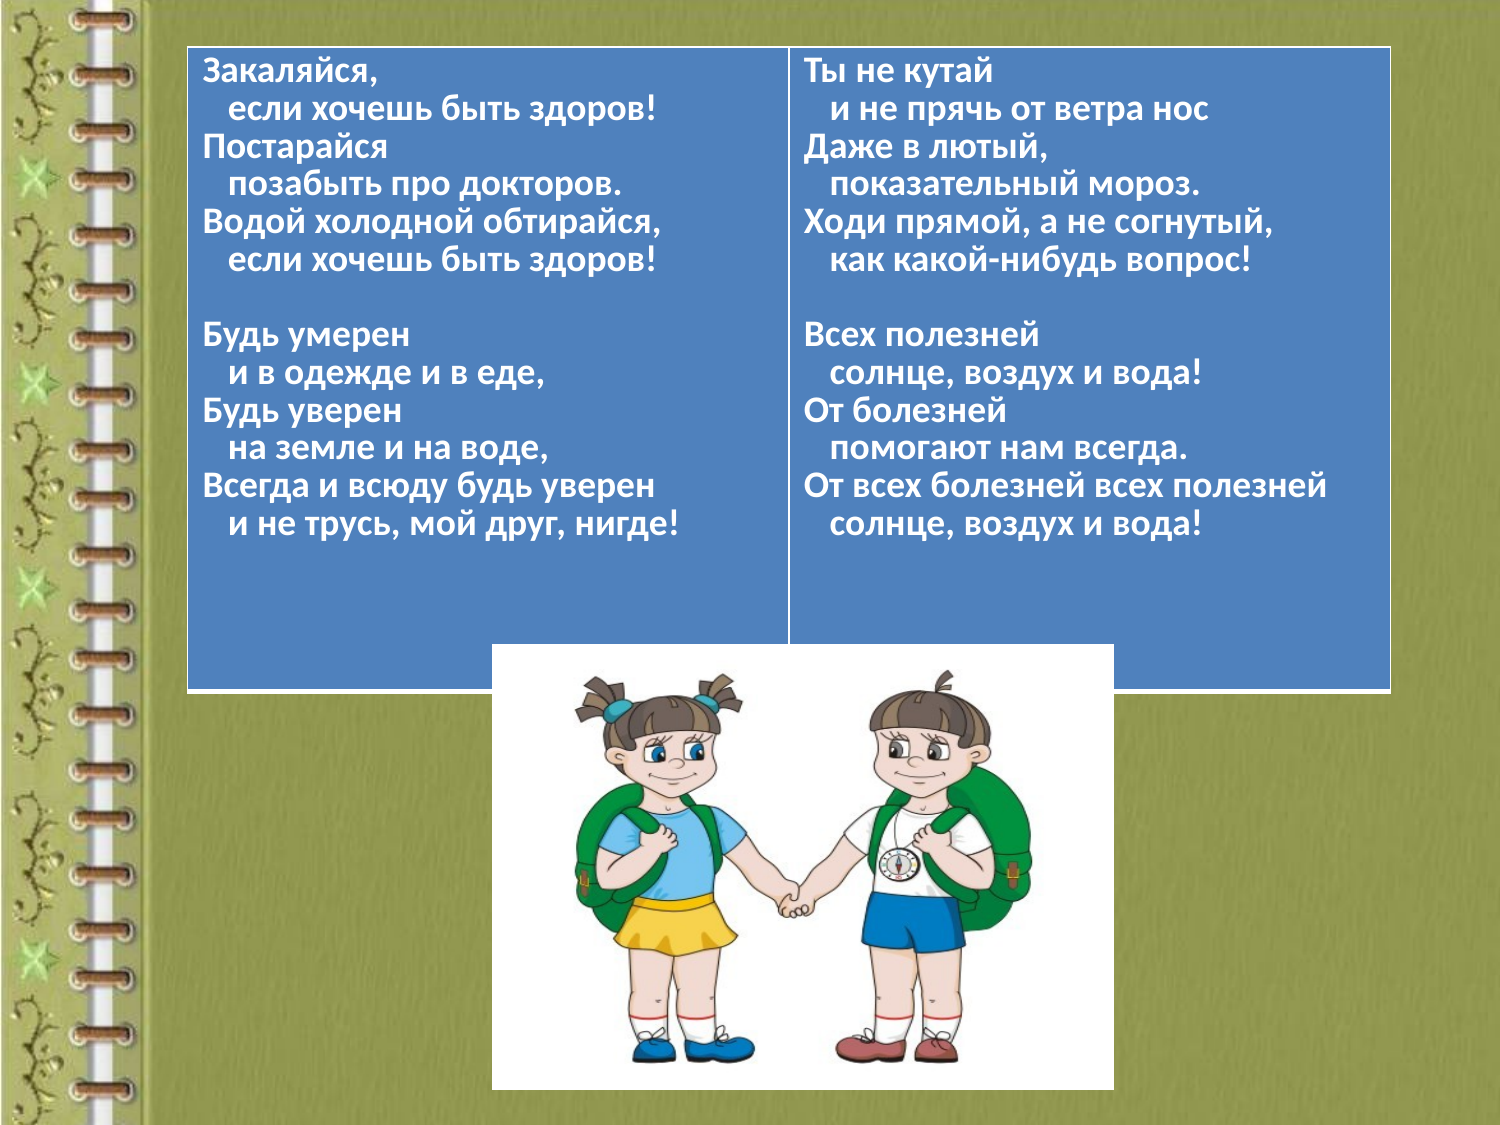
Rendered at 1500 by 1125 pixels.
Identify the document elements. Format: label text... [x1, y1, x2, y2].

table_header Ты не кутай и не прячь от ветра нос Даже в лютый, показательный мороз. Ходи прямой, а не согнутый, как какой-нибудь вопрос! Всех полезней солнце, воздух и вода! От болезней помогают нам всегда. От всех болезней всех полезней солнце, воздух и вода! [790, 48, 1390, 689]
table_header Закаляйся, если хочешь быть здоров! Постарайся позабыть про докторов. Водой холодной обтирайся, если хочешь быть здоров! Будь умерен и в одежде и в еде, Будь уверен на земле и на воде, Всегда и всюду будь уверен и не трусь, мой друг, нигде! [188, 48, 788, 689]
picture [0, 0, 1500, 1125]
